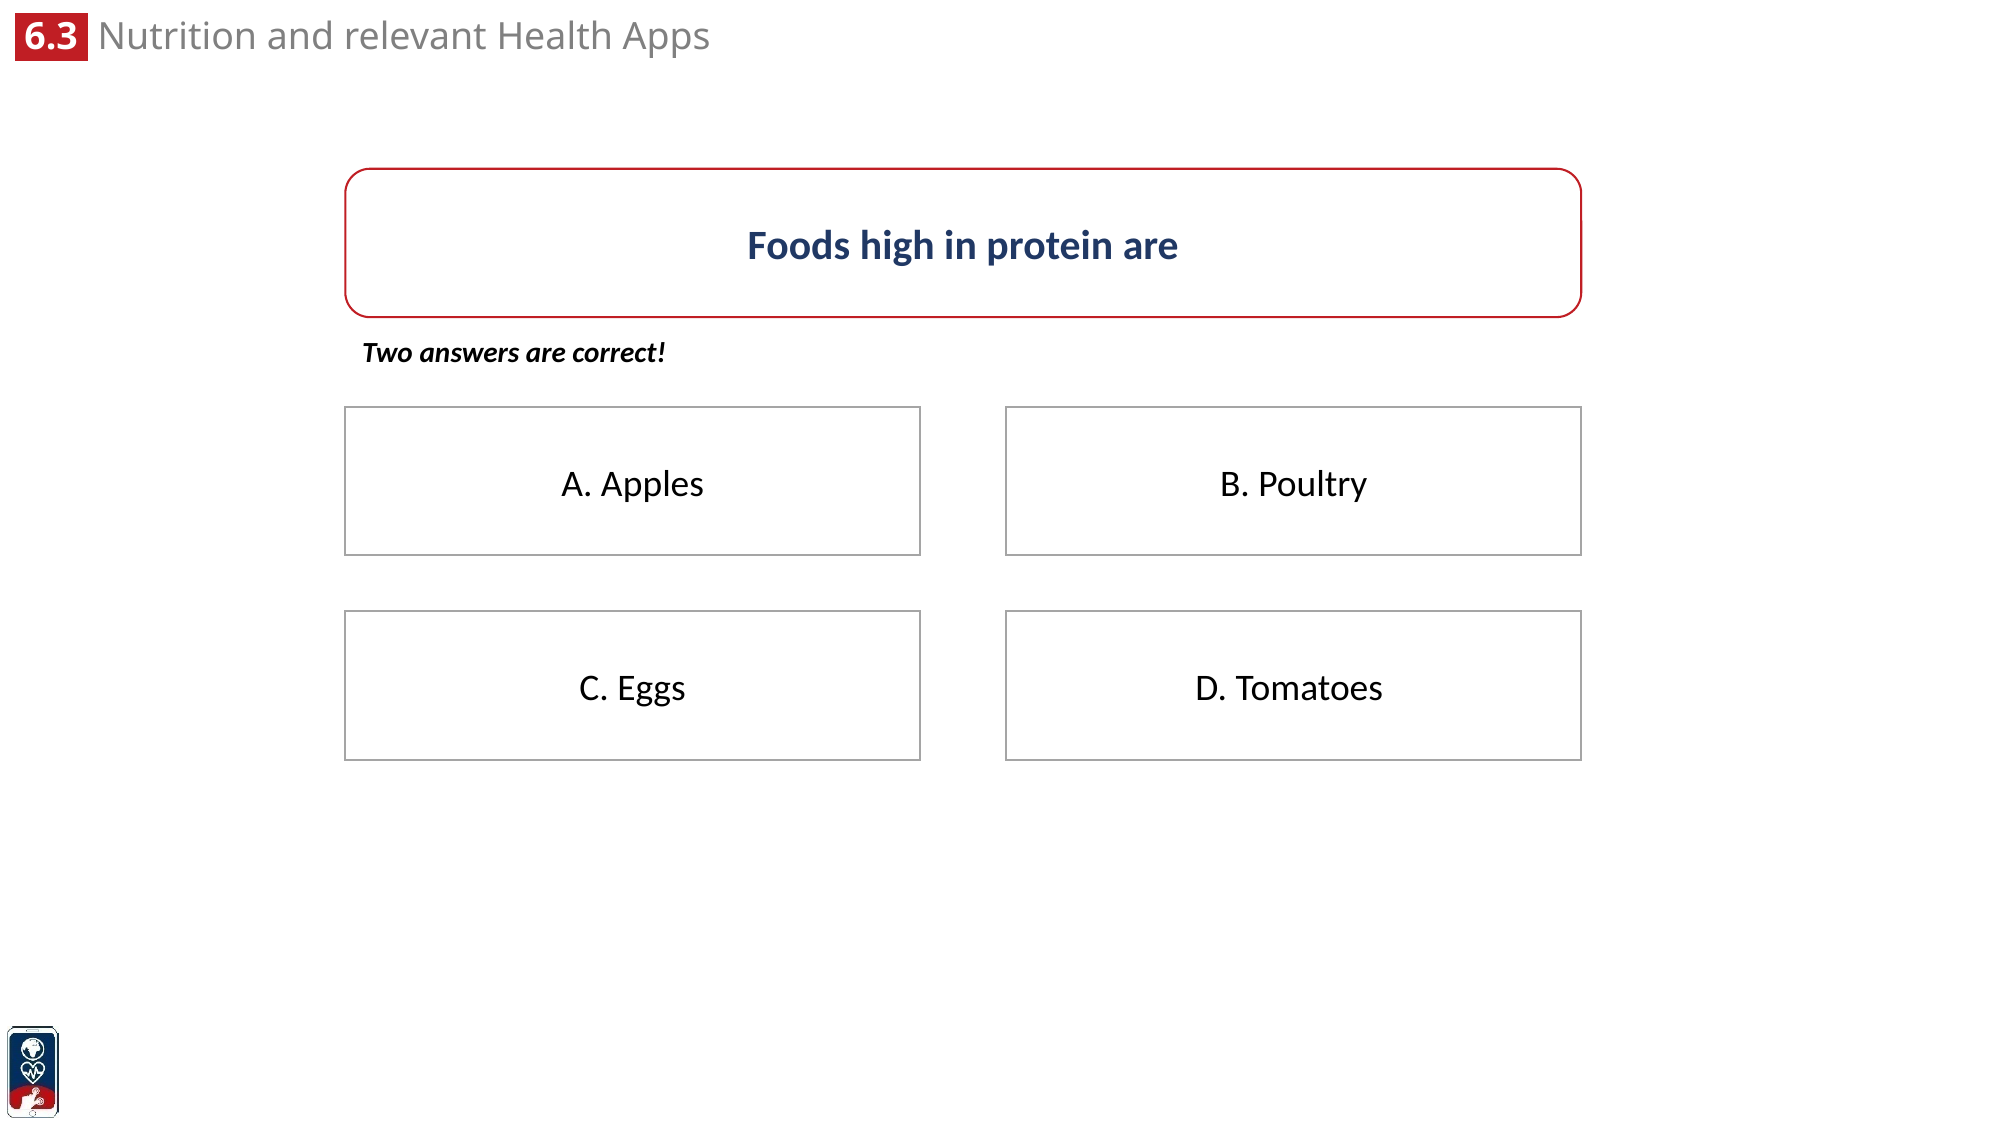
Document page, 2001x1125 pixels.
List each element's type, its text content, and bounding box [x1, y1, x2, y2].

text_box D. Tomatoes [1005, 610, 1582, 761]
text_box B. Poultry [1005, 406, 1582, 556]
text_box A. Apples [344, 406, 921, 556]
picture [7, 1026, 59, 1118]
text_box Two answers are correct! [347, 325, 682, 376]
text_box C. Eggs [344, 610, 921, 761]
text_box Foods high in protein are [344, 167, 1583, 319]
